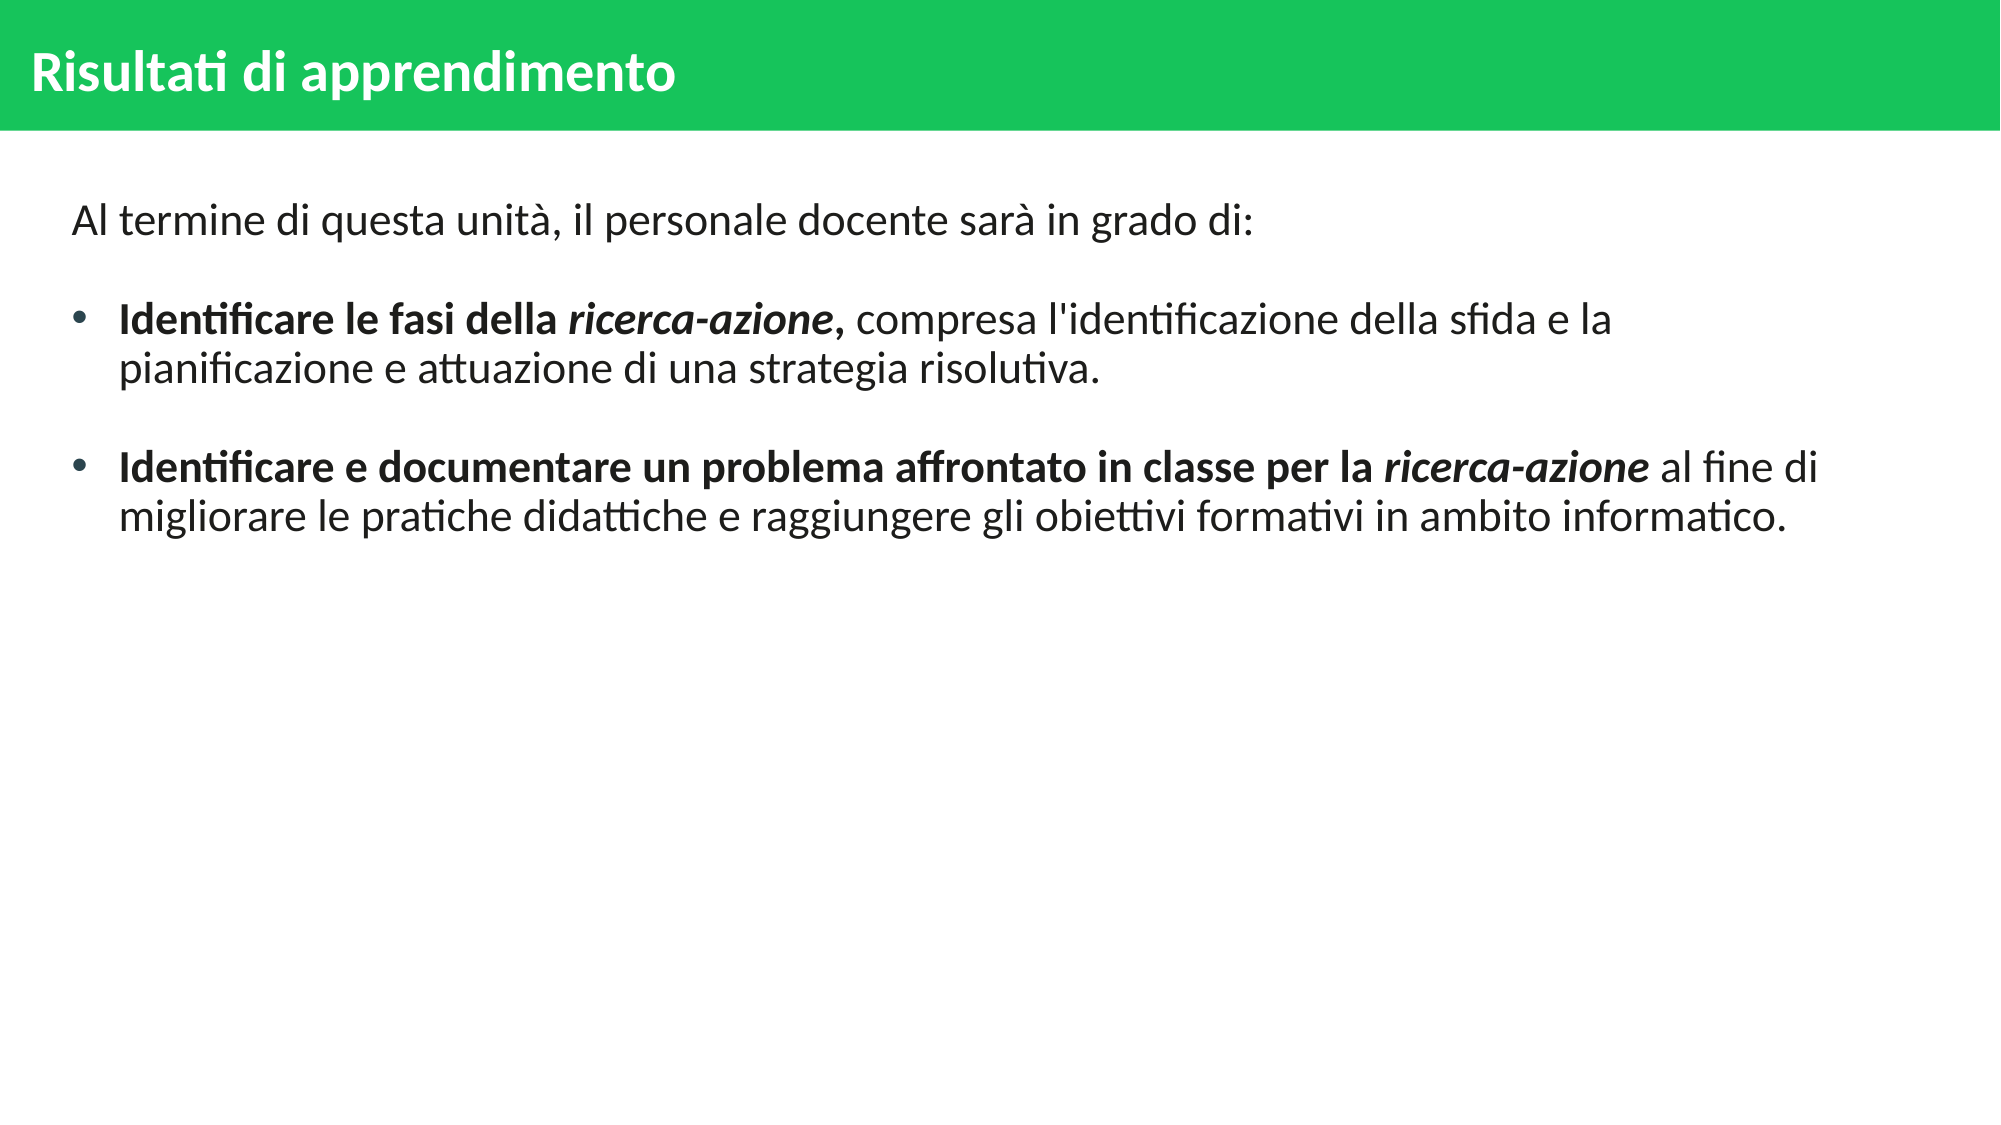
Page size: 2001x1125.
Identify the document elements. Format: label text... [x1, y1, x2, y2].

title Risultati di apprendimento [16, 13, 1976, 131]
list Al termine di questa unità, il personale docente sarà in grado di: Identificare le fasi della ricerca-azione, compresa l'identificazione della sfida e la pianificazione e attuazione di una strategia risolutiva. Identificare e documentare un problema affrontato in classe per la ricerca-azione al fine di migliorare le pratiche didattiche e raggiungere gli obiettivi formativi in ambito informatico. [56, 188, 1876, 1056]
